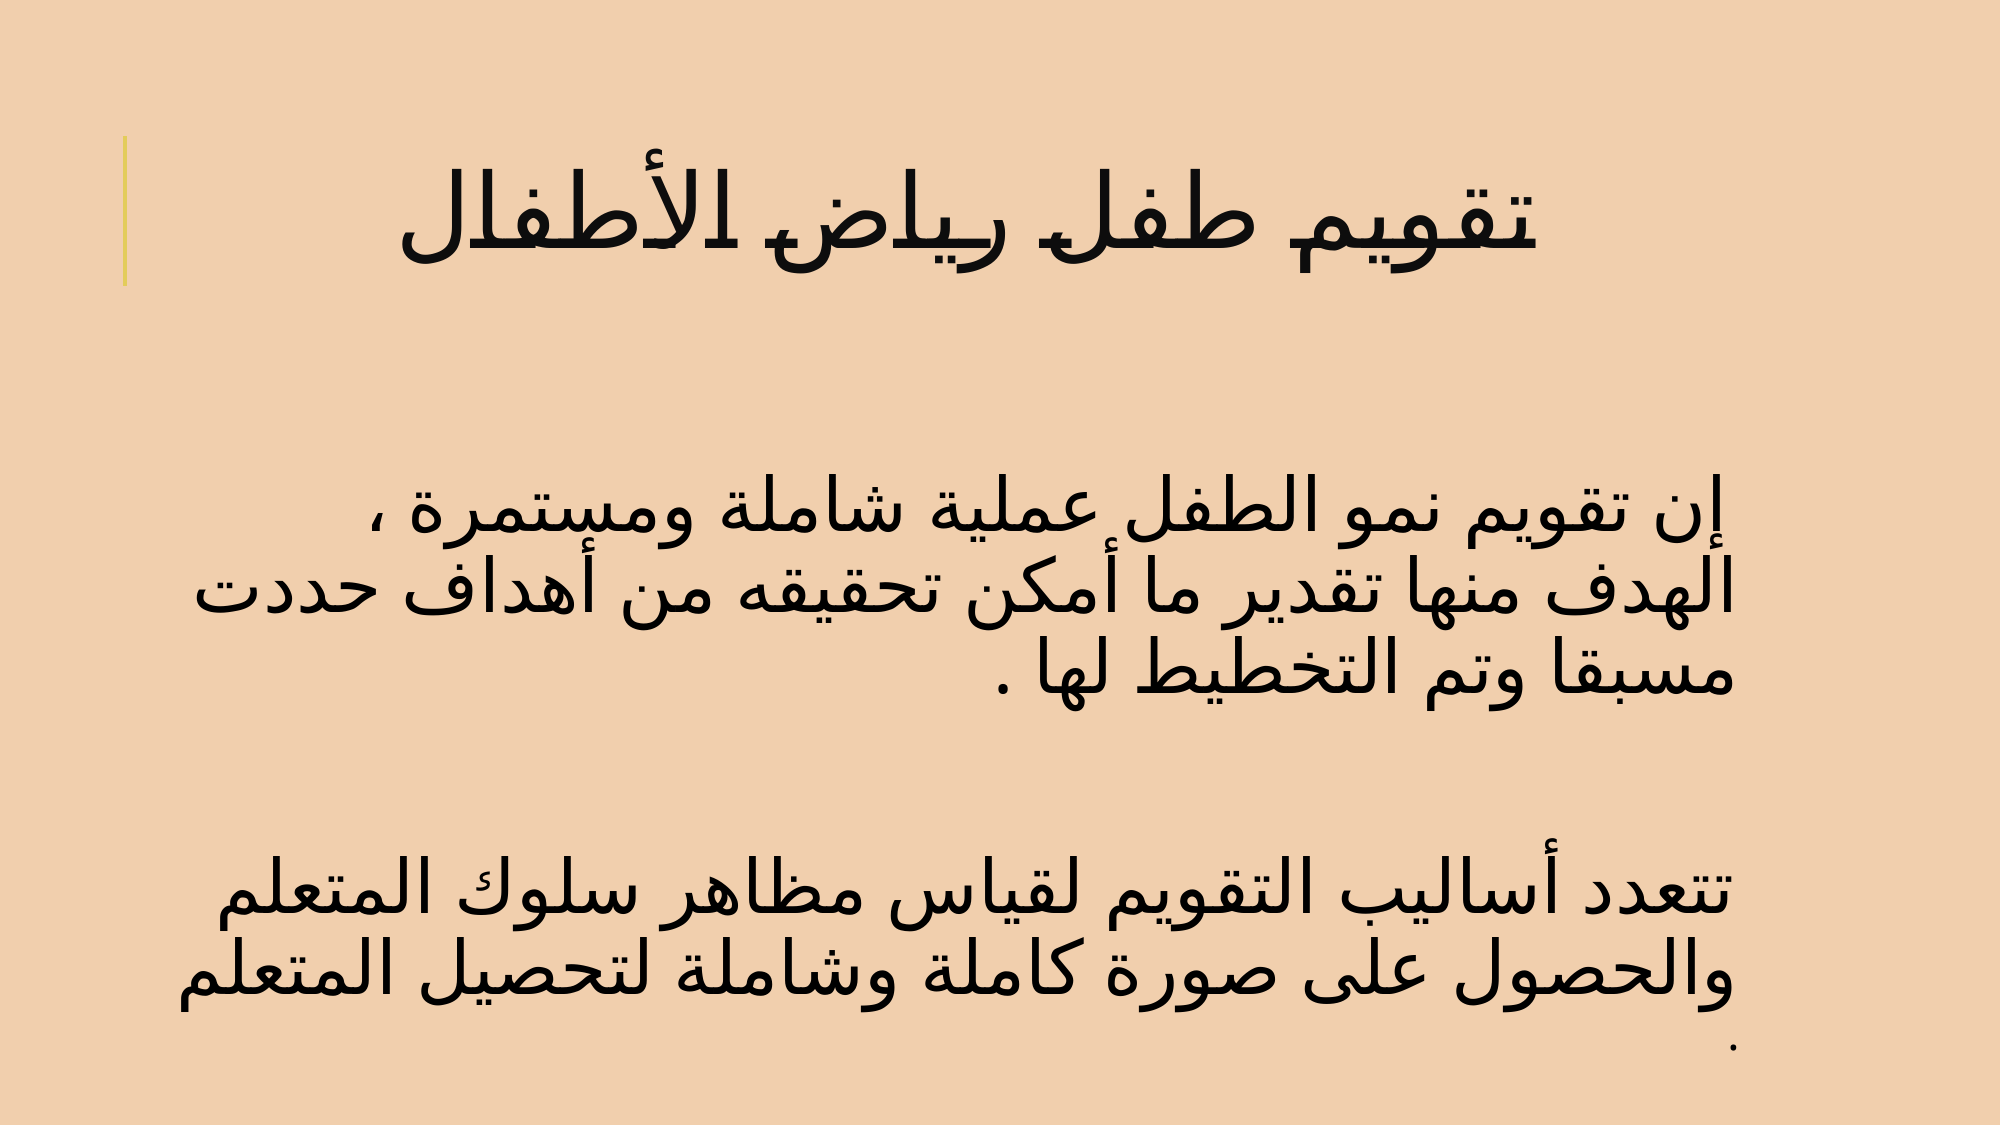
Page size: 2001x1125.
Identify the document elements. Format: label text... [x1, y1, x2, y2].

title تقويم طفل رياض الأطفال [168, 96, 1763, 342]
list إن تقويم نمو الطفل عملية شاملة ومستمرة ، الهدف منها تقدير ما أمكن تحقيقه من أهداف حددت مسبقا وتم التخطيط لها . تتعدد أساليب التقويم لقياس مظاهر سلوك المتعلم والحصول على صورة كاملة وشاملة لتحصيل المتعلم . [168, 375, 1763, 1035]
